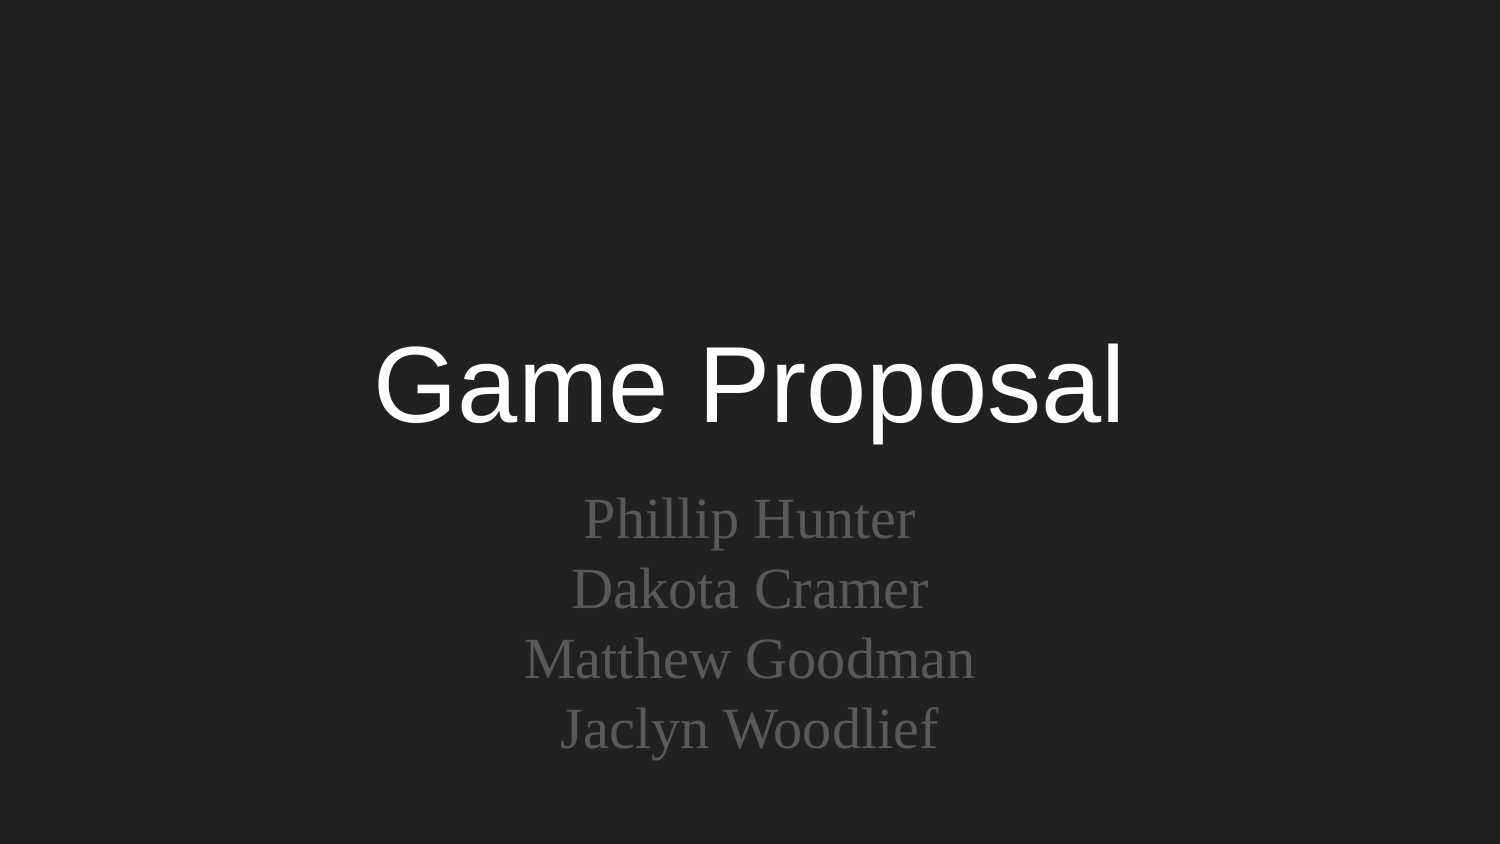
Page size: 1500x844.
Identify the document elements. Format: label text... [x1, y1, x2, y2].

title Game Proposal [51, 122, 1449, 459]
subtitle Phillip Hunter Dakota Cramer Matthew Goodman Jaclyn Woodlief [51, 464, 1449, 595]
